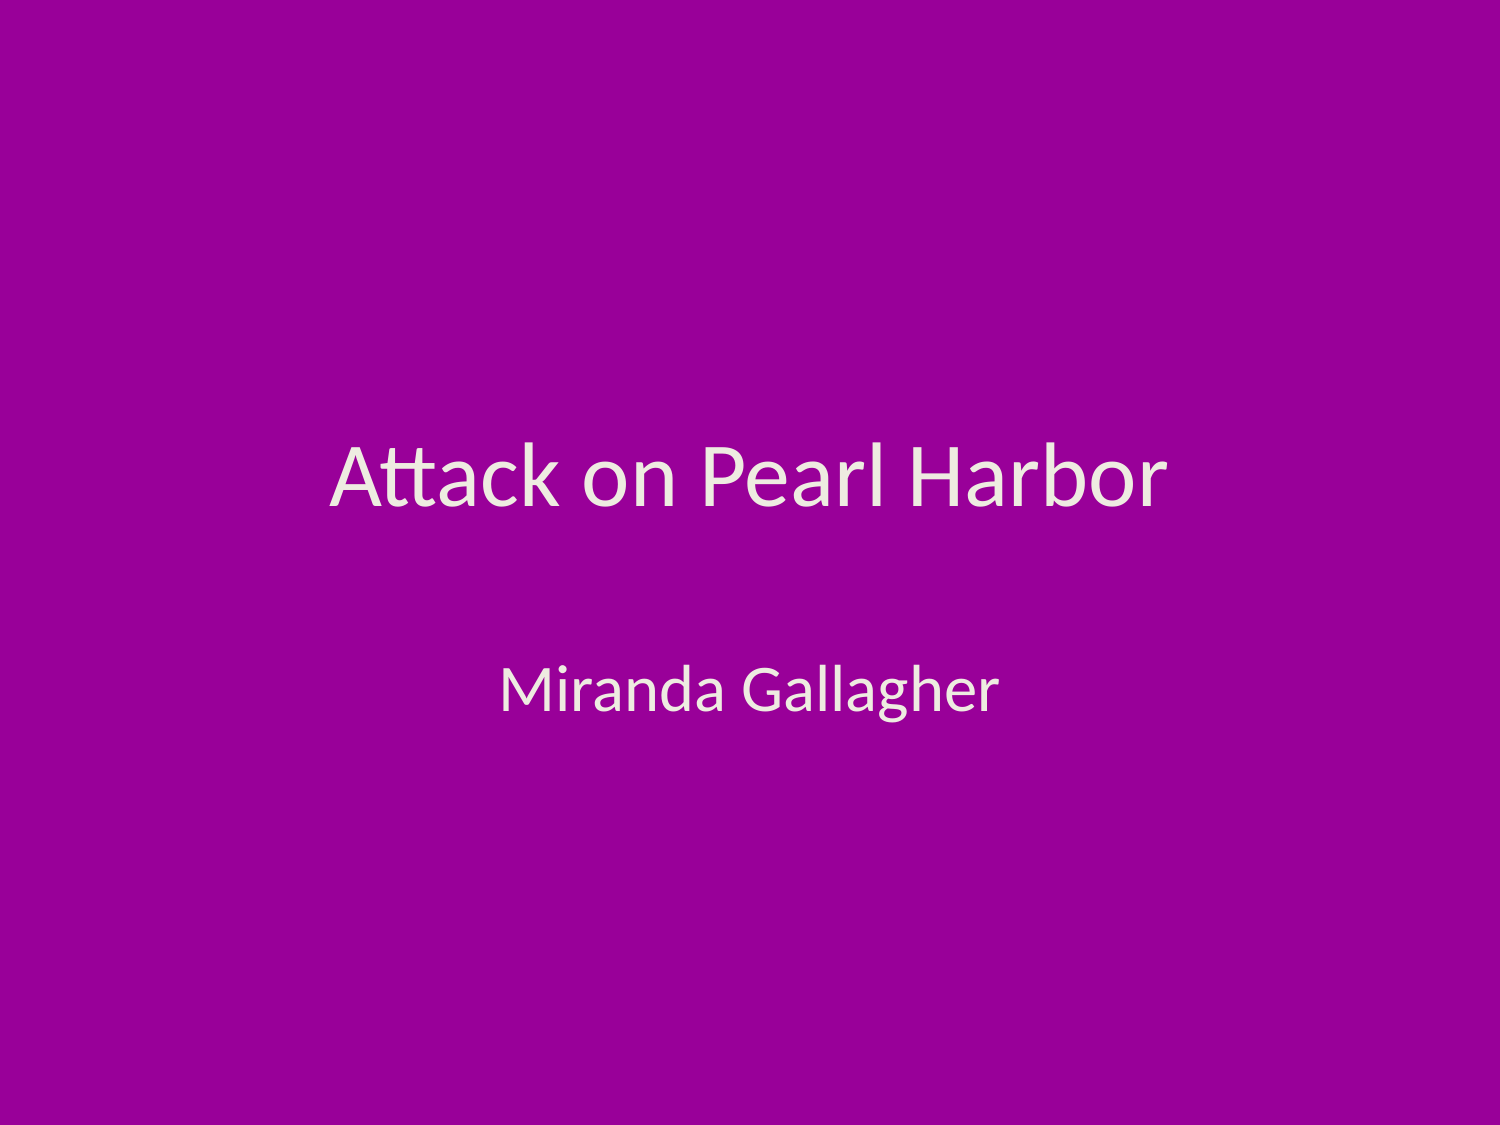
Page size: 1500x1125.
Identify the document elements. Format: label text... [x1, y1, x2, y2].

title Attack on Pearl Harbor [112, 349, 1388, 591]
subtitle Miranda Gallagher [224, 637, 1276, 926]
